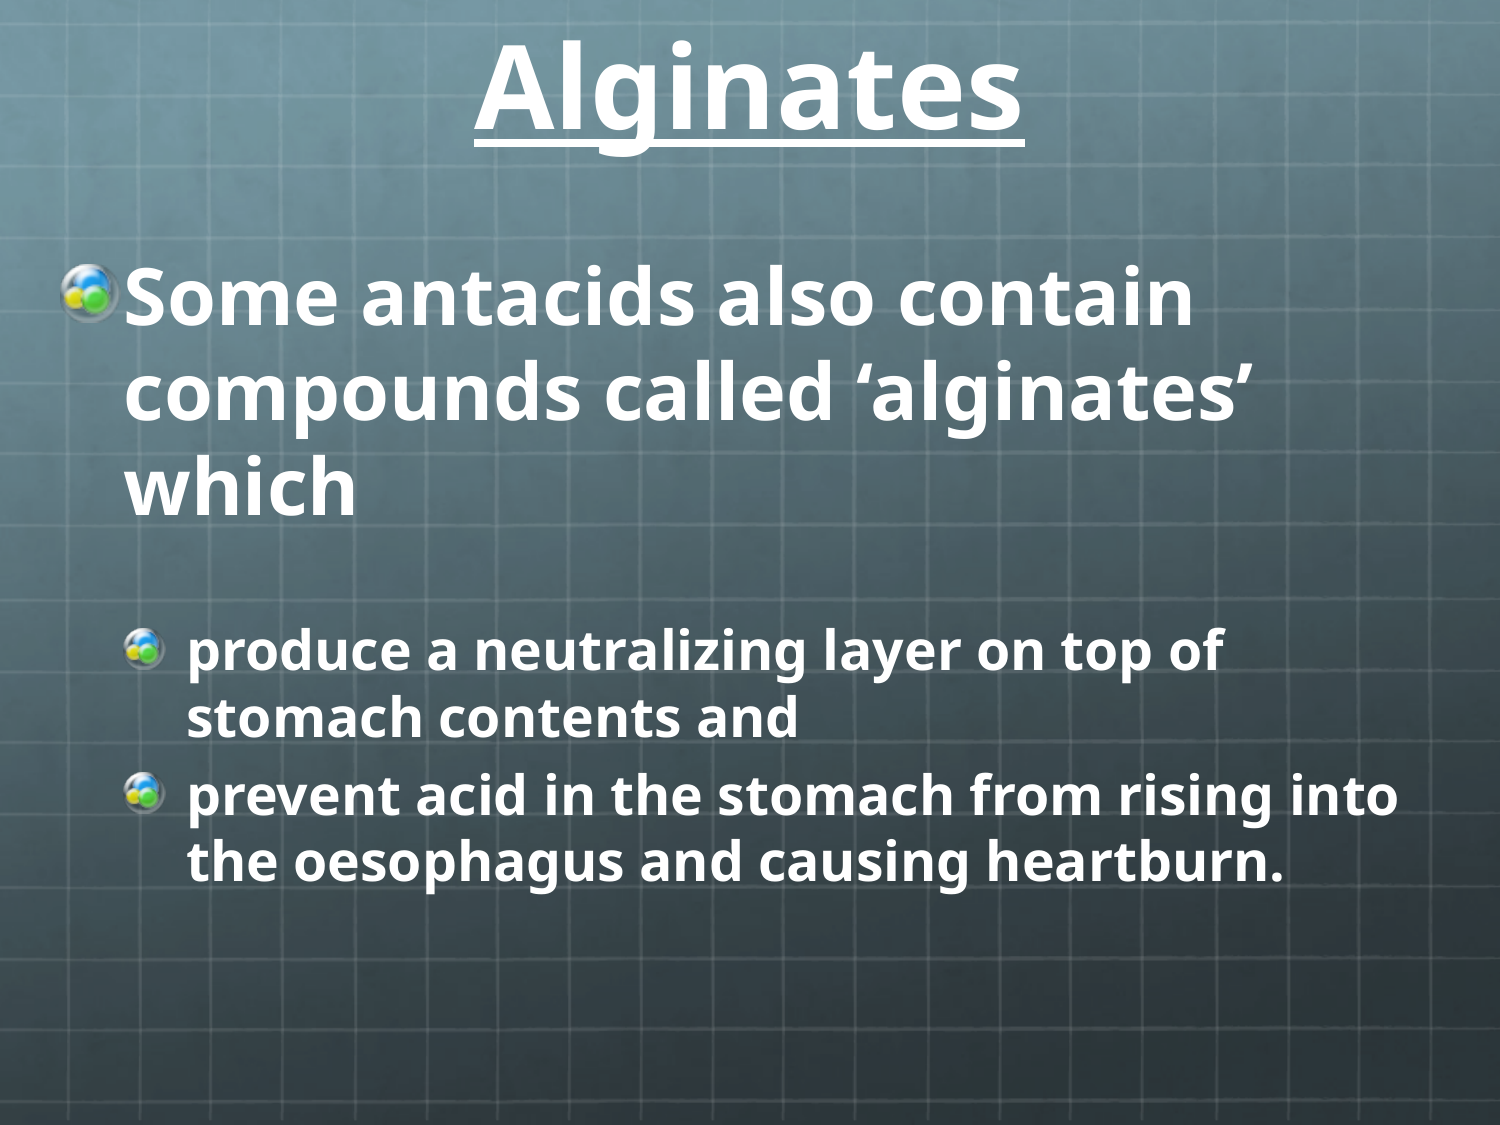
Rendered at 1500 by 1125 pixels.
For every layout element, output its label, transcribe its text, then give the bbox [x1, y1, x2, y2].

title Alginates [127, 17, 1372, 238]
picture [0, 0, 1500, 1125]
list Some antacids also contain compounds called ‘alginates’ which produce a neutralizing layer on top of stomach contents and prevent acid in the stomach from rising into the oesophagus and causing heartburn. [45, 238, 1426, 958]
